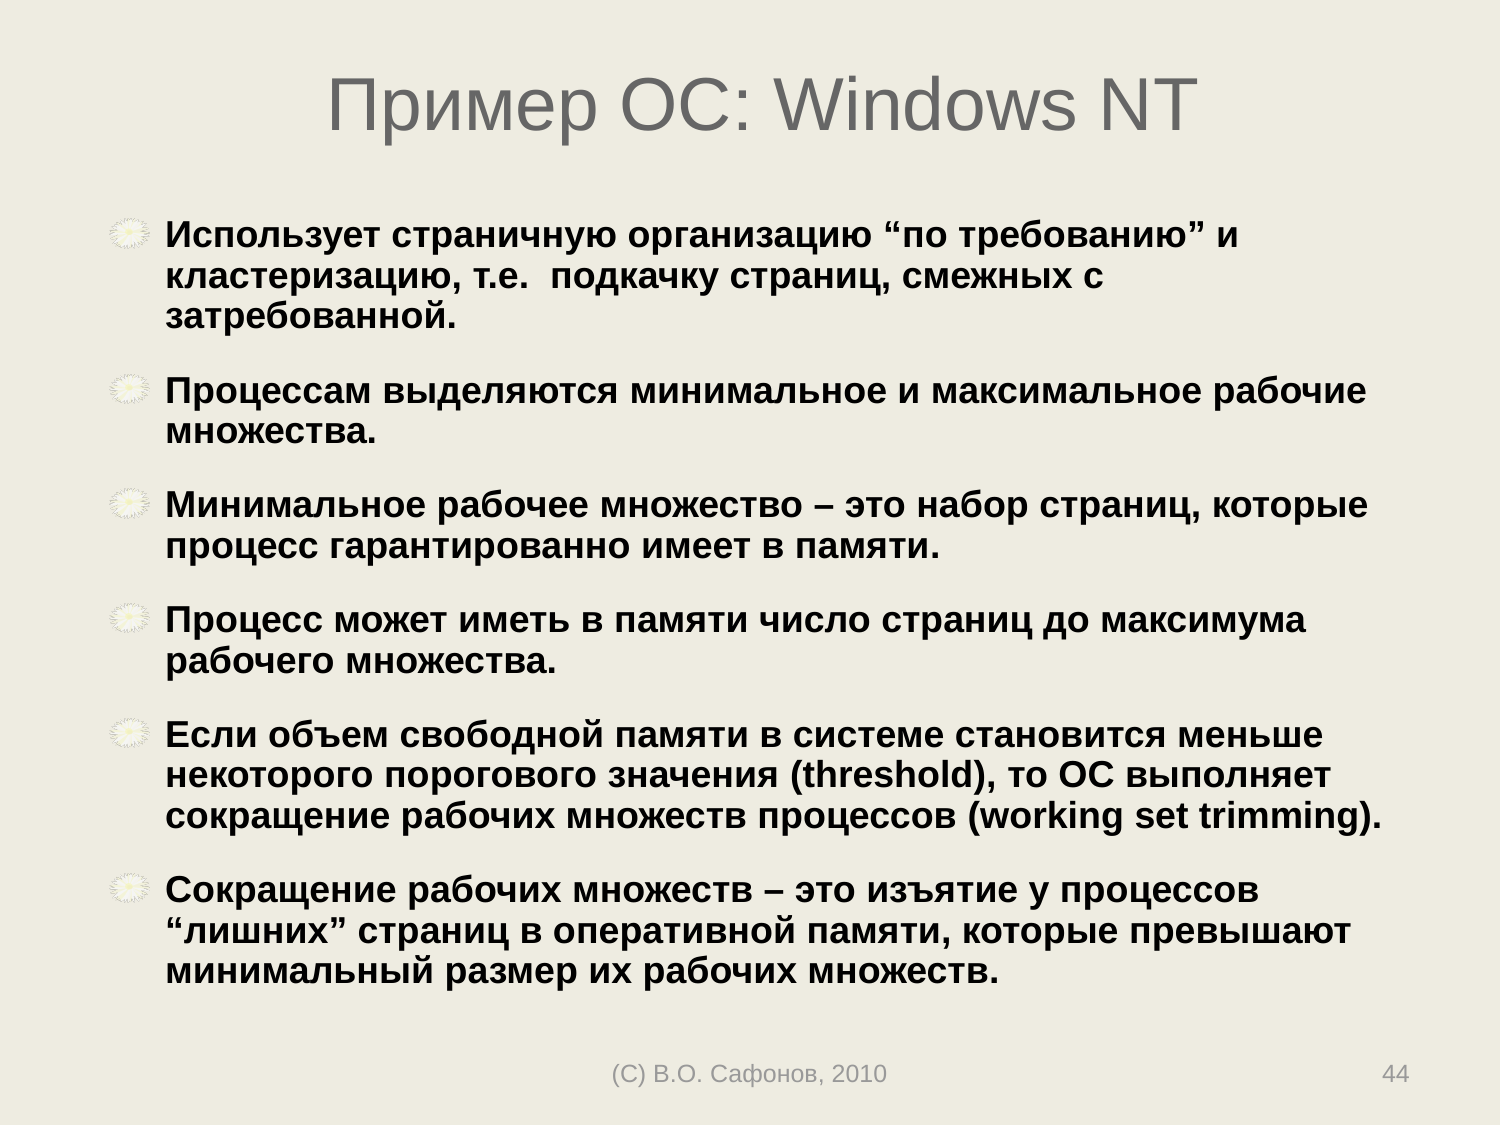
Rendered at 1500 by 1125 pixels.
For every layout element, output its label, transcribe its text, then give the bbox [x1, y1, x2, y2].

footer (C) В.О. Сафонов, 2010 [512, 1042, 988, 1103]
title Пример ОС: Windows NT [74, 39, 1452, 162]
picture [109, 488, 150, 519]
picture [109, 873, 150, 903]
picture [109, 218, 150, 249]
list Использует страничную организацию “по требованию” и кластеризацию, т.е. подкачку страниц, смежных с затребованной. Процессам выделяются минимальное и максимальное рабочие множества. Минимальное рабочее множество – это набор страниц, которые процесс гарантированно имеет в памяти. Процесс может иметь в памяти число страниц до максимума рабочего множества. Если объем свободной памяти в системе становится меньше некоторого порогового значения (threshold), то ОС выполняет сокращение рабочих множеств процессов (working set trimming). Сокращение рабочих множеств – это изъятие у процессов “лишних” страниц в оперативной памяти, которые превышают минимальный размер их рабочих множеств. [94, 208, 1406, 1024]
picture [109, 374, 150, 404]
picture [109, 718, 150, 748]
slide_number 44 [1074, 1042, 1425, 1103]
picture [109, 603, 150, 633]
